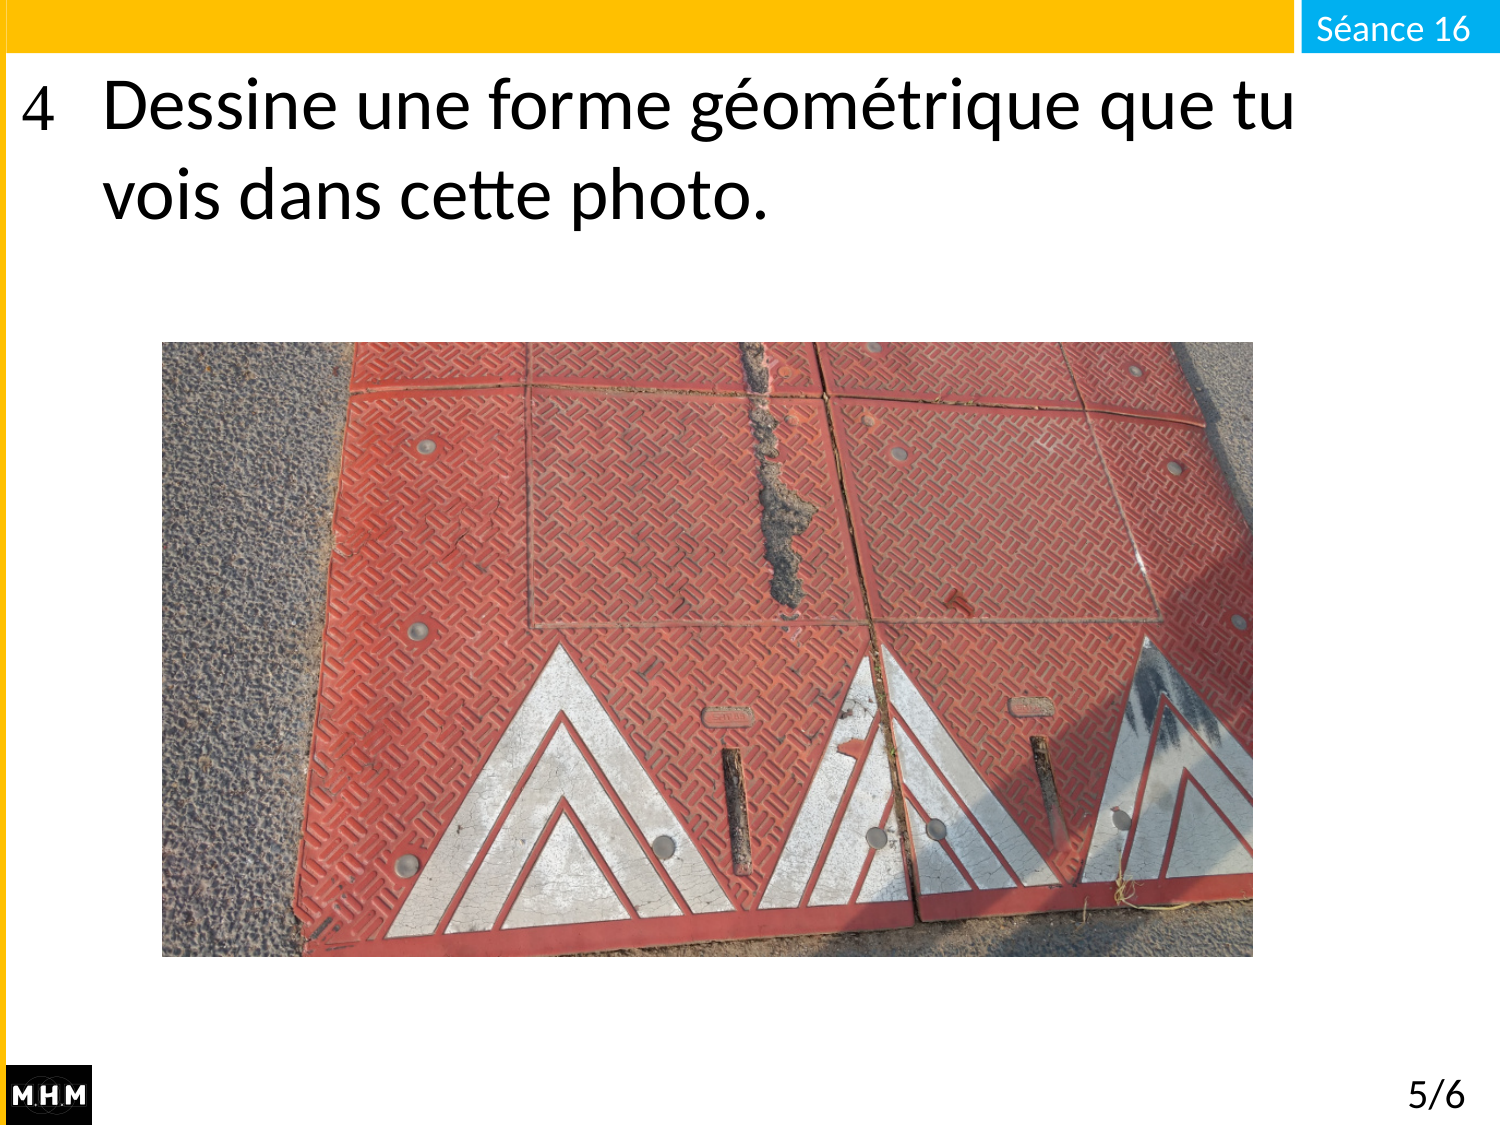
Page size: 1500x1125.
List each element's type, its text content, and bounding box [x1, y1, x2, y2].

picture [6, 1065, 92, 1125]
title Dessine une forme géométrique que tu vois dans cette photo. [87, 32, 1382, 256]
picture [162, 342, 1253, 957]
list 5/6 [1373, 1064, 1500, 1125]
